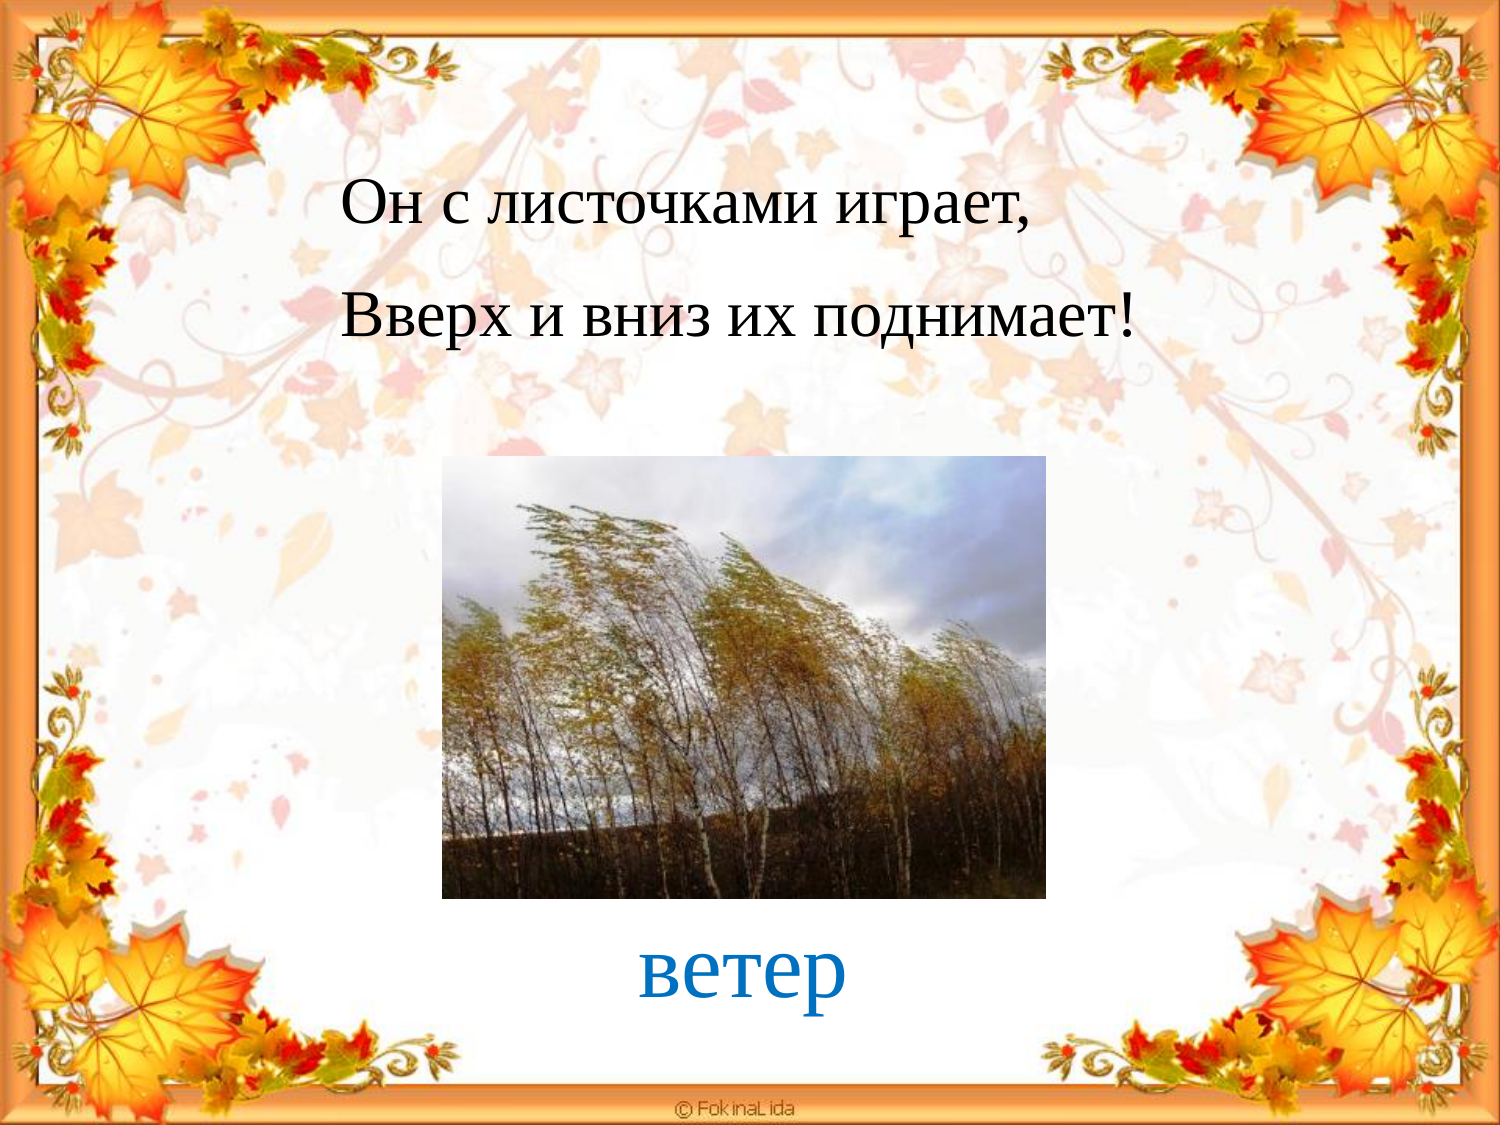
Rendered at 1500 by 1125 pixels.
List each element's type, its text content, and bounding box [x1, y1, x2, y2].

picture [0, 0, 1500, 1125]
text_box Он с листочками играет, Вверх и вниз их поднимает! [325, 137, 1212, 357]
text_box ветер [624, 908, 864, 1024]
